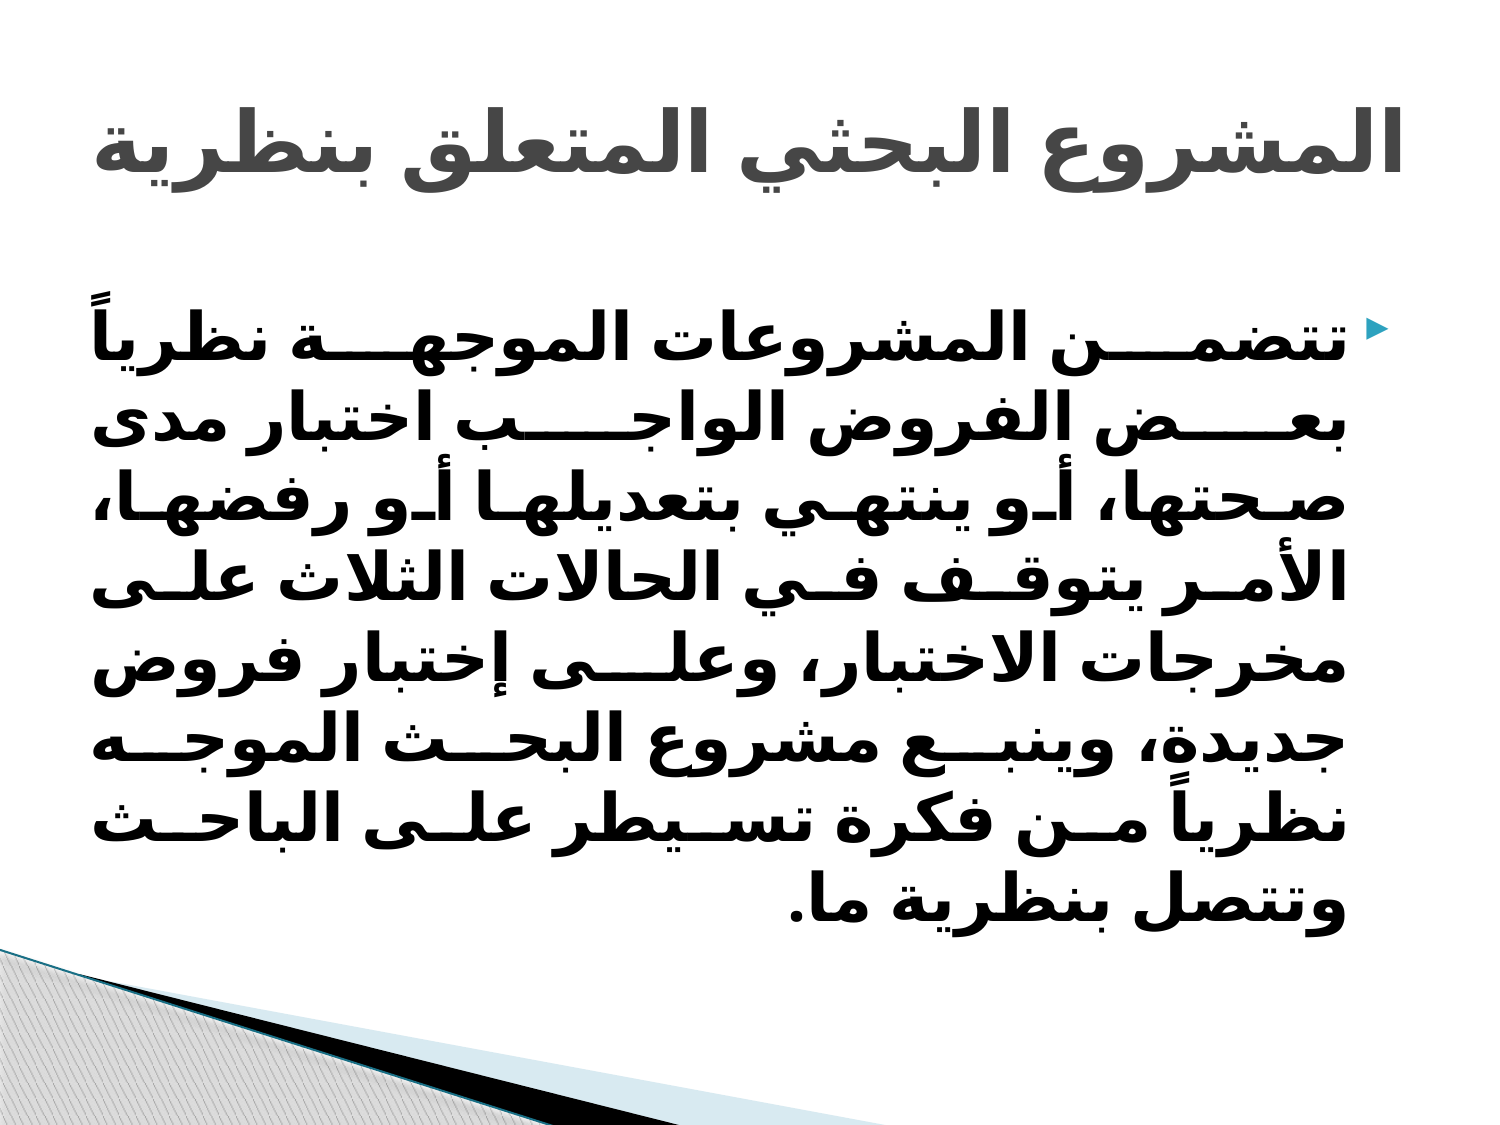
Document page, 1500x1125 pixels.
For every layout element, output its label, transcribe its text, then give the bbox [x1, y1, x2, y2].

title المشروع البحثي المتعلق بنظرية [75, 45, 1425, 233]
list تتضمن المشروعات الموجهة نظرياً بعض الفروض الواجب اختبار مدى صحتها، أو ينتهي بتعديلها أو رفضها، الأمر يتوقف في الحالات الثلاث على مخرجات الاختبار، وعلى إختبار فروض جديدة، وينبع مشروع البحث الموجه نظرياً من فكرة تسيطر على الباحث وتتصل بنظرية ما. [75, 243, 1425, 986]
